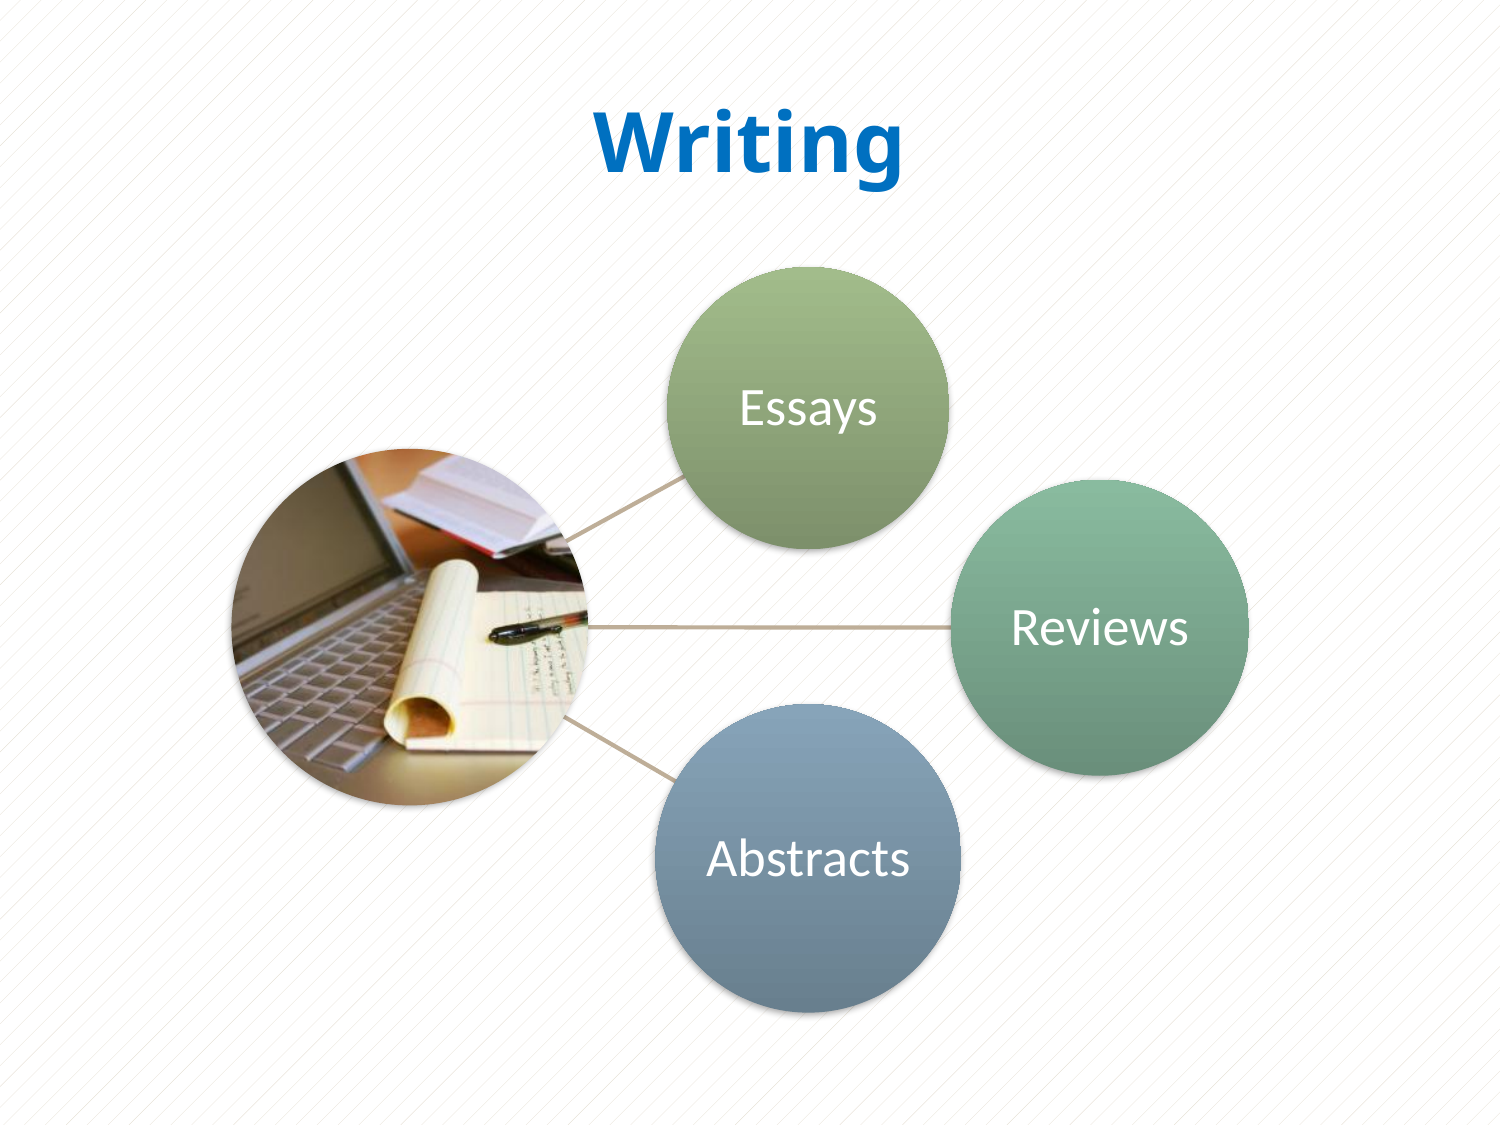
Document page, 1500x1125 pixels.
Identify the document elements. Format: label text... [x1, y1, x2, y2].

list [74, 262, 1426, 1006]
title Writing [75, 45, 1425, 233]
